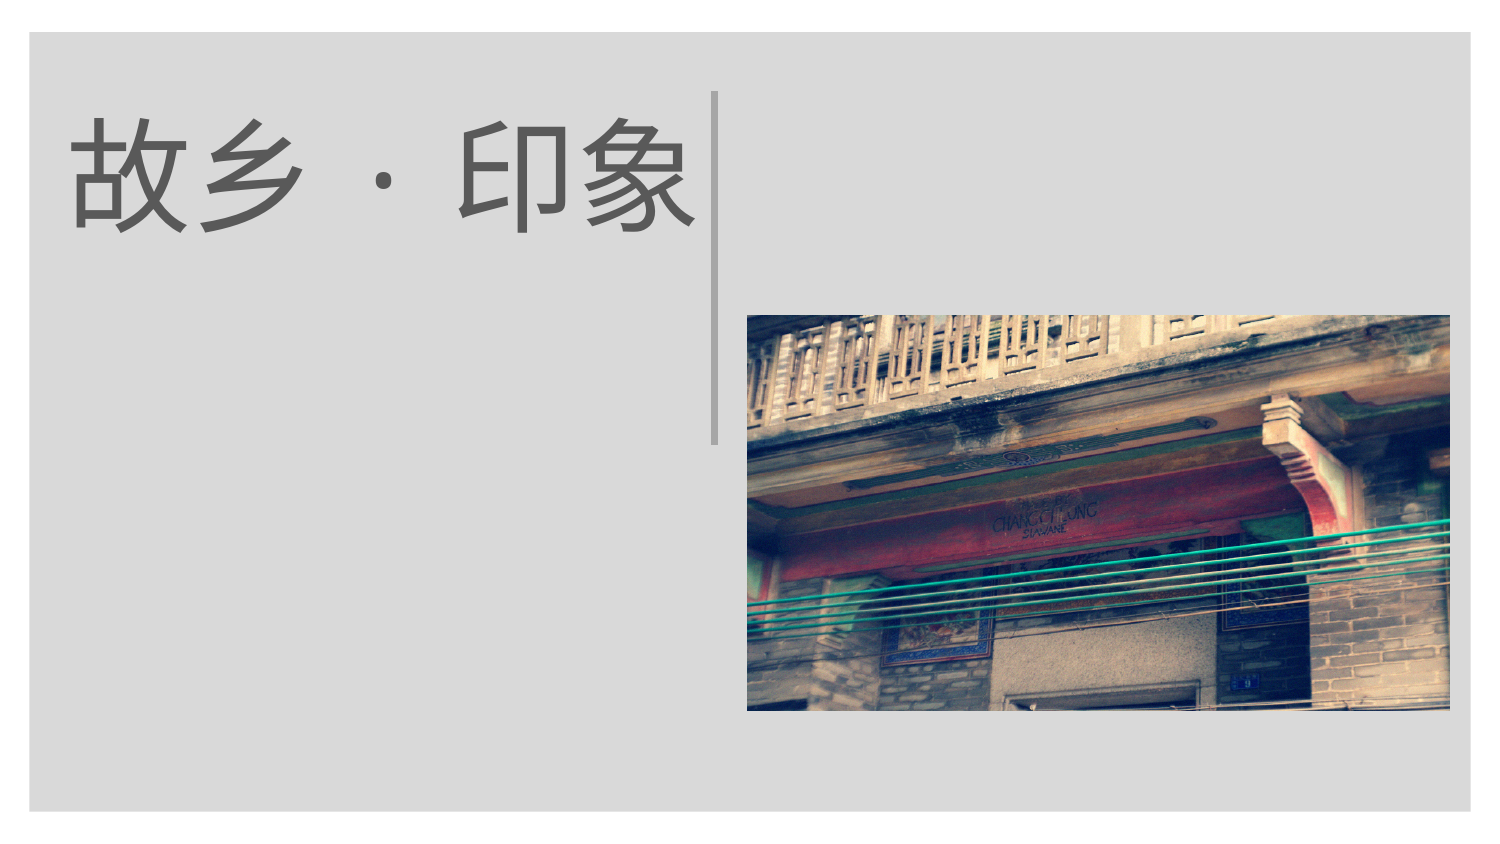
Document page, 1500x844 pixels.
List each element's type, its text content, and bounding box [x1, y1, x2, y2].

picture [746, 315, 1451, 712]
text_box 故乡·印象 [51, 91, 714, 256]
